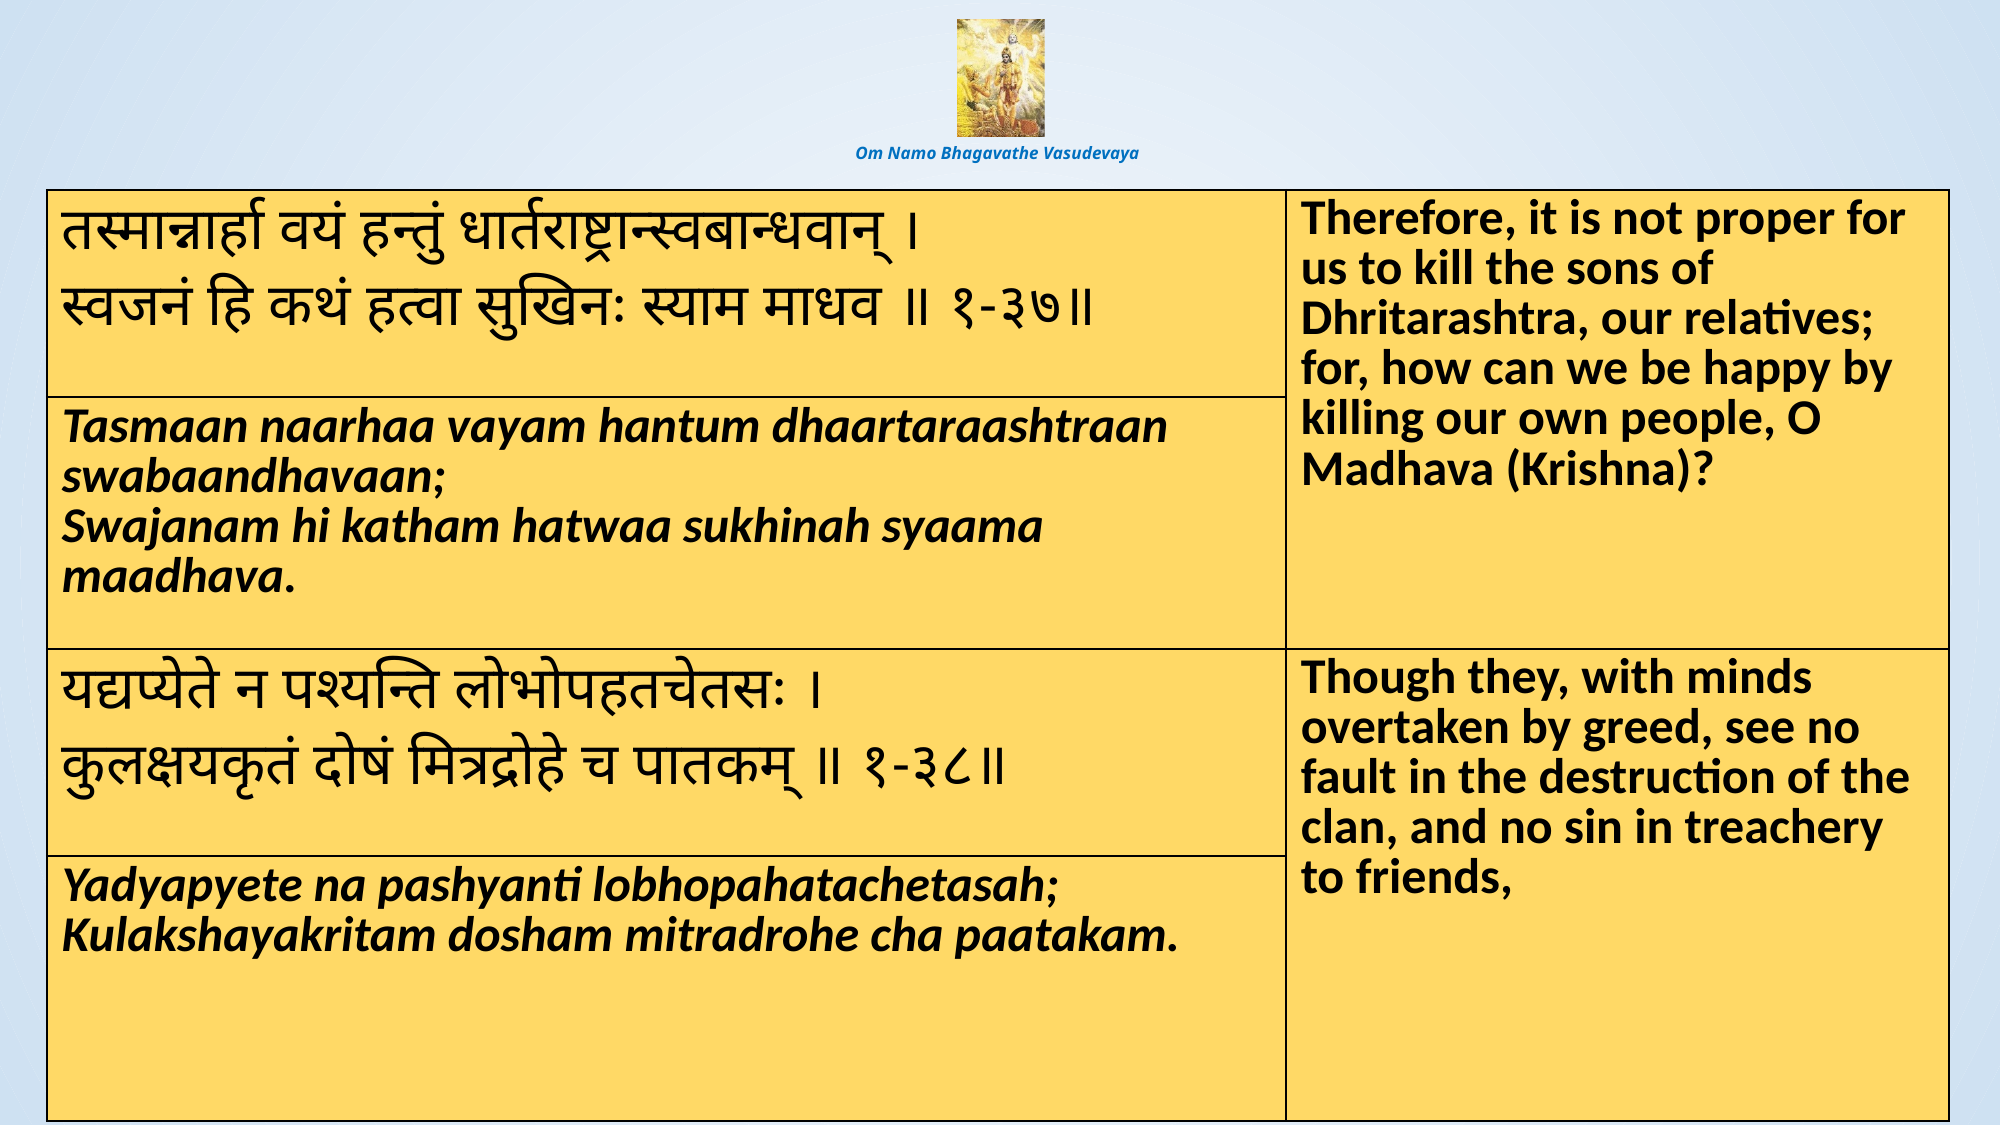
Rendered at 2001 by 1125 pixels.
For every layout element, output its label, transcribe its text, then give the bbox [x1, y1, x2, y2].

table_header तस्मान्नार्हा वयं हन्तुं धार्तराष्ट्रान्स्वबान्धवान् । स्वजनं हि कथं हत्वा सुखिनः स्याम माधव ॥ १-३७॥ [48, 191, 1285, 396]
table_header Therefore, it is not proper for us to kill the sons of Dhritarashtra, our relatives; for, how can we be happy by killing our own people, O Madhava (Krishna)? [1287, 191, 1948, 648]
title Om Namo Bhagavathe Vasudevaya [135, 136, 1861, 171]
table_header Though they, with minds overtaken by greed, see no fault in the destruction of the clan, and no sin in treachery to friends, [1287, 650, 1948, 1120]
table_cell Yadyapyete na pashyanti lobhopahatachetasah; Kulakshayakritam dosham mitradrohe cha paatakam. [48, 857, 1285, 1120]
table_header यद्यप्येते न पश्यन्ति लोभोपहतचेतसः । कुलक्षयकृतं दोषं मित्रद्रोहे च पातकम् ॥ १-३८॥ [48, 650, 1285, 855]
picture [957, 19, 1045, 136]
table_cell Tasmaan naarhaa vayam hantum dhaartaraashtraan swabaandhavaan; Swajanam hi katham hatwaa sukhinah syaama maadhava. [48, 398, 1285, 648]
